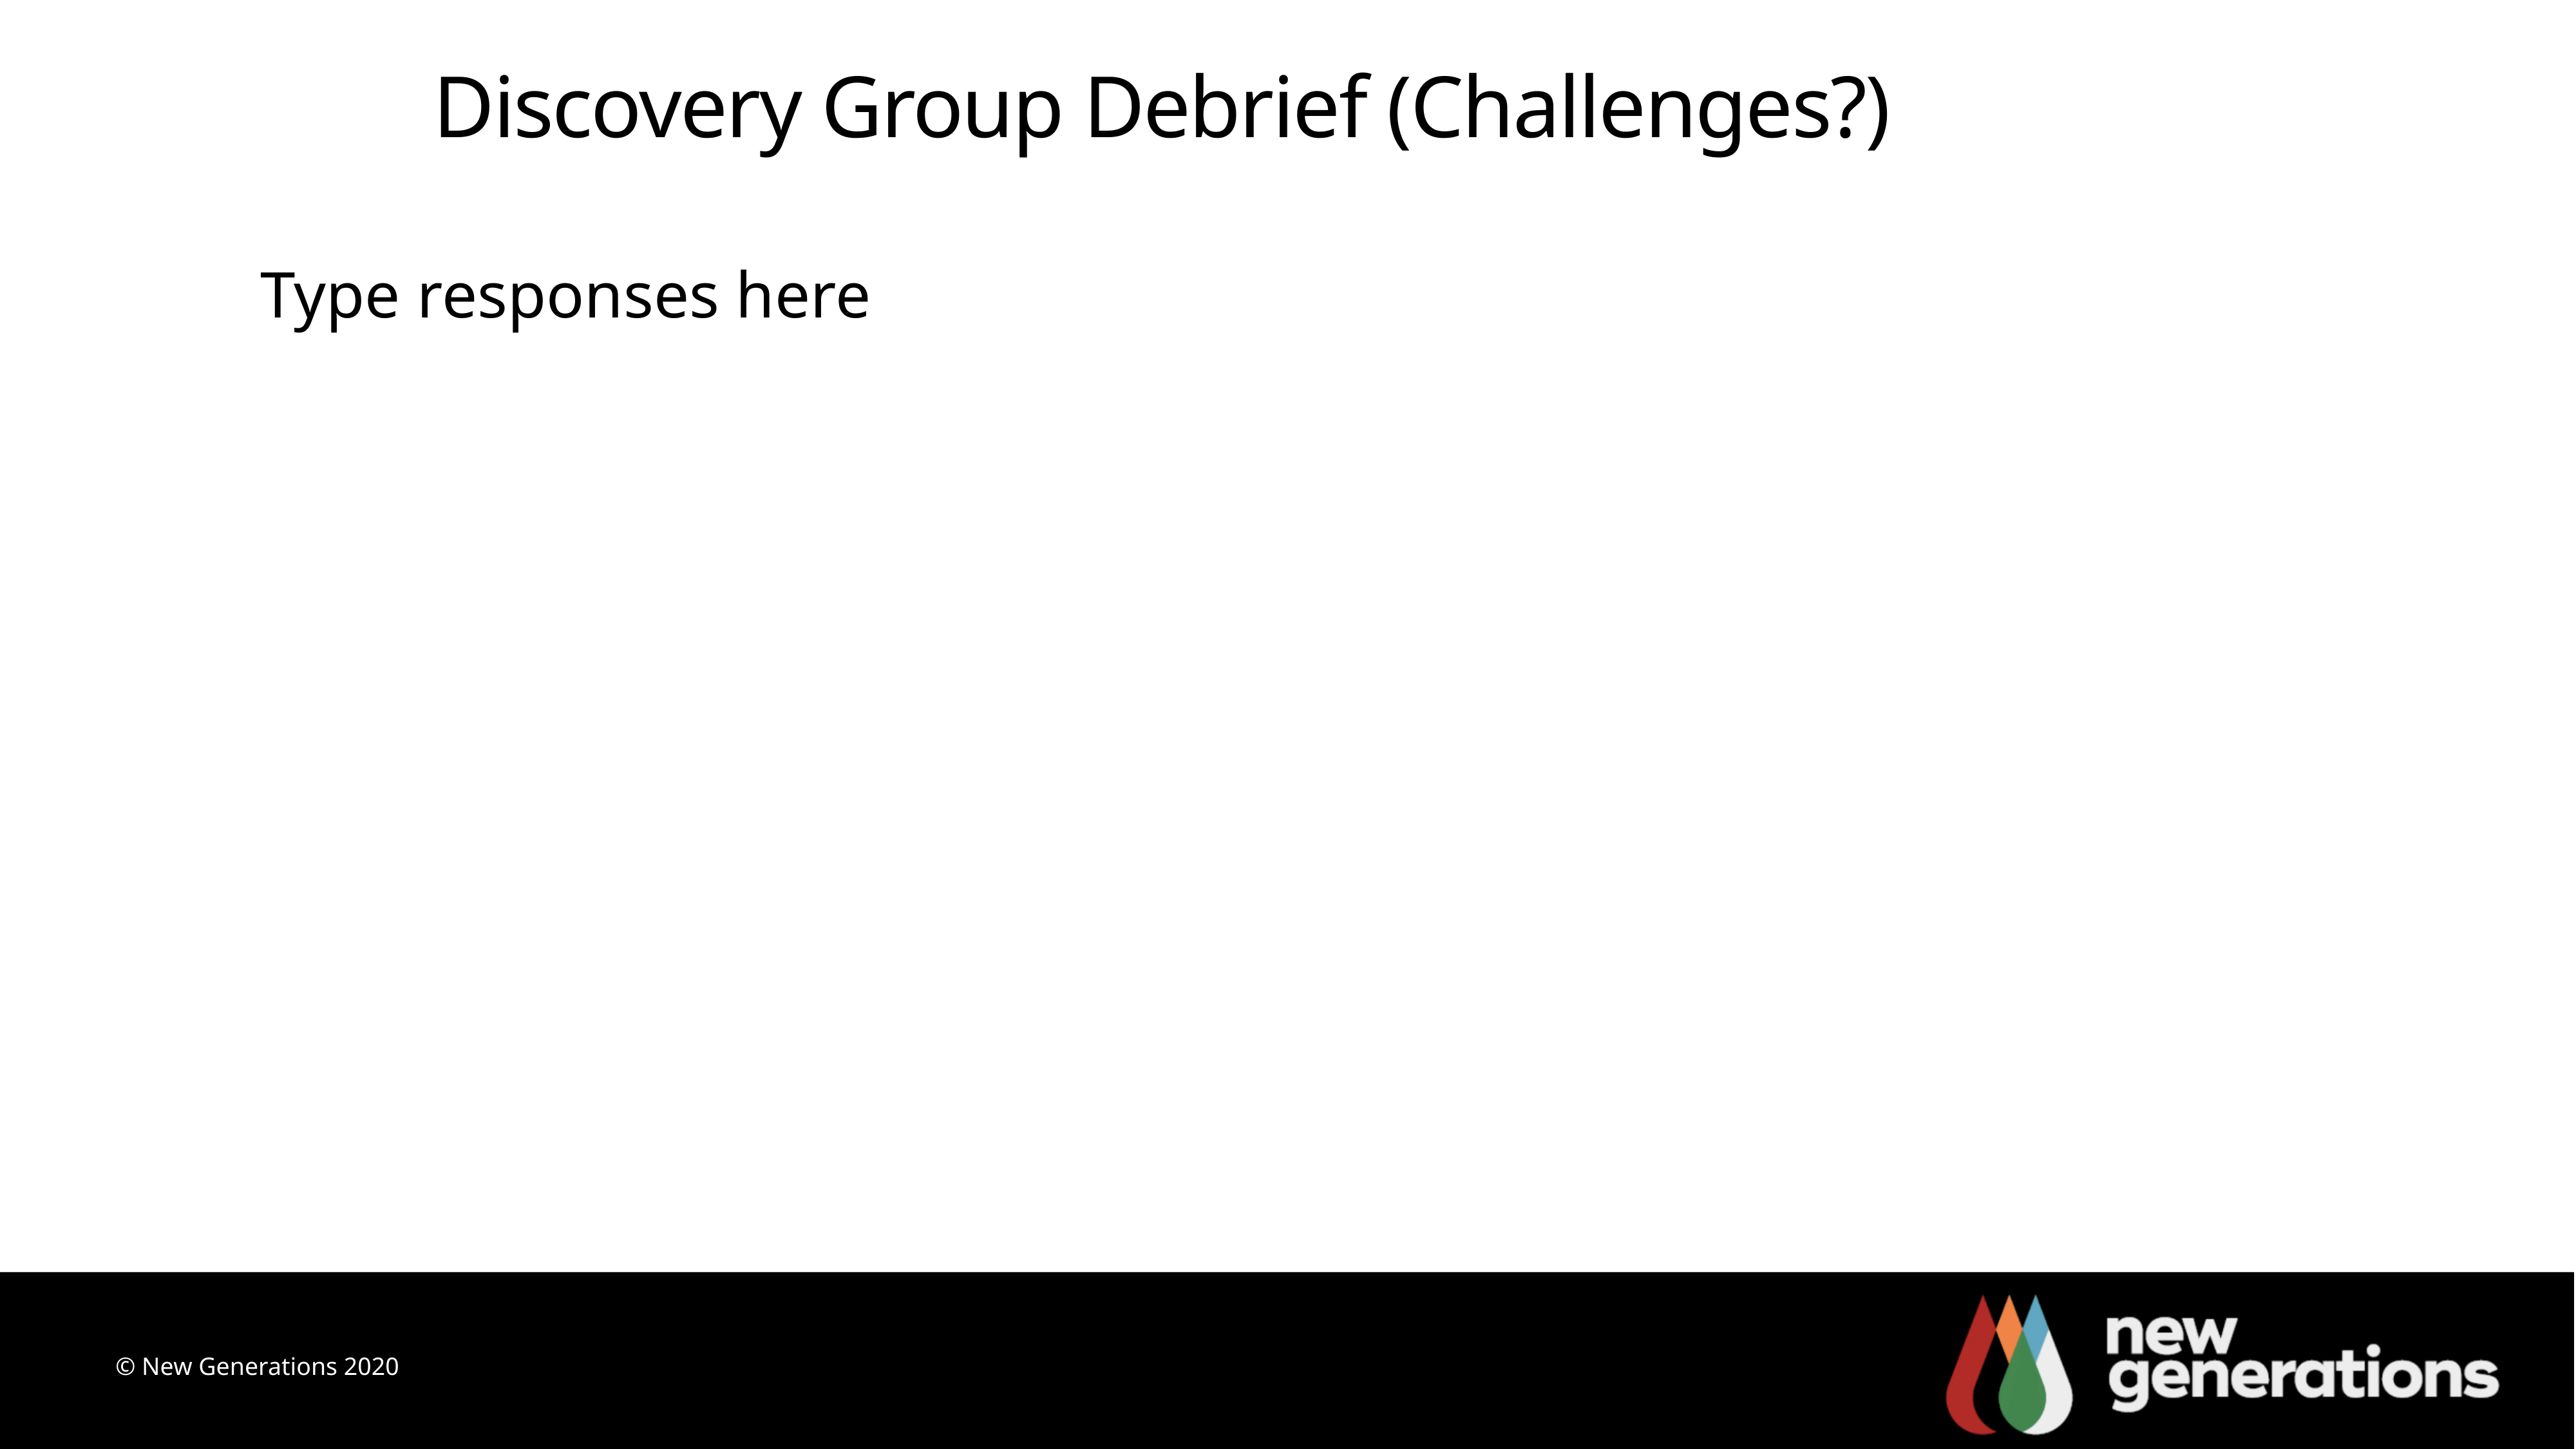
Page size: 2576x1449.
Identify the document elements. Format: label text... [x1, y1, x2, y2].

list Type responses here [196, 256, 2380, 1264]
title Discovery Group Debrief (Challenges?) [425, 65, 2151, 217]
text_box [0, 1272, 2575, 1449]
